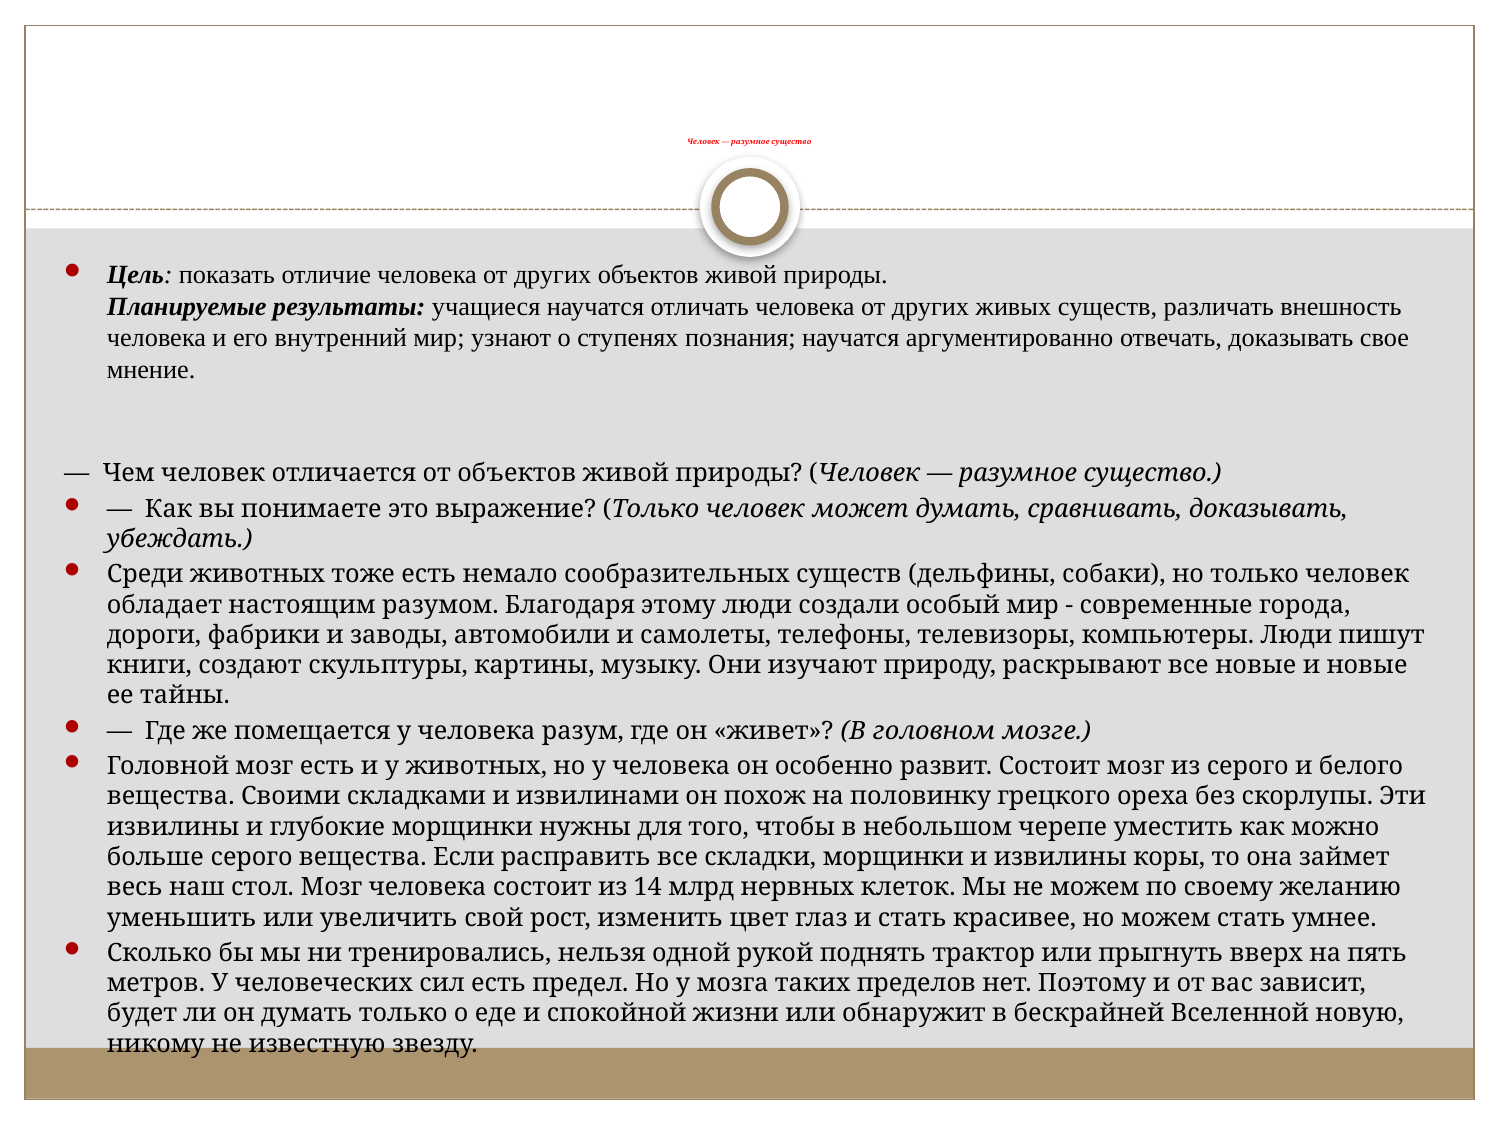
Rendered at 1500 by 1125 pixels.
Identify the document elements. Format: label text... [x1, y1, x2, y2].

list Цель: показать отличие человека от других объектов живой природы. Планируемые результаты: учащиеся научатся отличать челове­ка от других живых существ, различать внешность человека и его внутренний мир; узнают о ступенях познания; научатся аргумен­тированно отвечать, доказывать свое мнение. — Чем человек отличается от объектов живой природы? (Че­ловек — разумное существо.) — Как вы понимаете это выражение? (Только человек может думать, сравнивать, доказывать, убеждать.) Среди животных тоже есть немало сообразительных существ (дельфины, собаки), но только человек обладает настоящим разу­мом. Благодаря этому люди создали особый мир - современные города, дороги, фабрики и заводы, автомобили и самолеты, те­лефоны, телевизоры, компьютеры. Люди пишут книги, создают скульптуры, картины, музыку. Они изучают природу, раскрывают все новые и новые ее тайны. — Где же помещается у человека разум, где он «живет»? (В го­ловном мозге.) Головной мозг есть и у животных, но у человека он особенно развит. Состоит мозг из серого и белого вещества. Своими склад­ками и извилинами он похож на половинку грецкого ореха без скорлупы. Эти извилины и глубокие морщинки нужны для того, чтобы в небольшом черепе уместить как можно больше серого вещества. Если расправить все складки, морщинки и извили­ны коры, то она займет весь наш стол. Мозг человека состоит из 14 млрд нервных клеток. Мы не можем по своему желанию уменьшить или увеличить свой рост, изменить цвет глаз и стать красивее, но можем стать умнее. Сколько бы мы ни тренировались, нельзя одной рукой поднять трактор или прыгнуть вверх на пять метров. У человеческих сил есть предел. Но у мозга таких пределов нет. Поэтому и от вас зависит, будет ли он думать только о еде и спокойной жизни или обнаружит в бескрайней Вселенной новую, никому не известную звезду. [49, 250, 1445, 1094]
title Человек — разумное существо [49, 37, 1450, 162]
